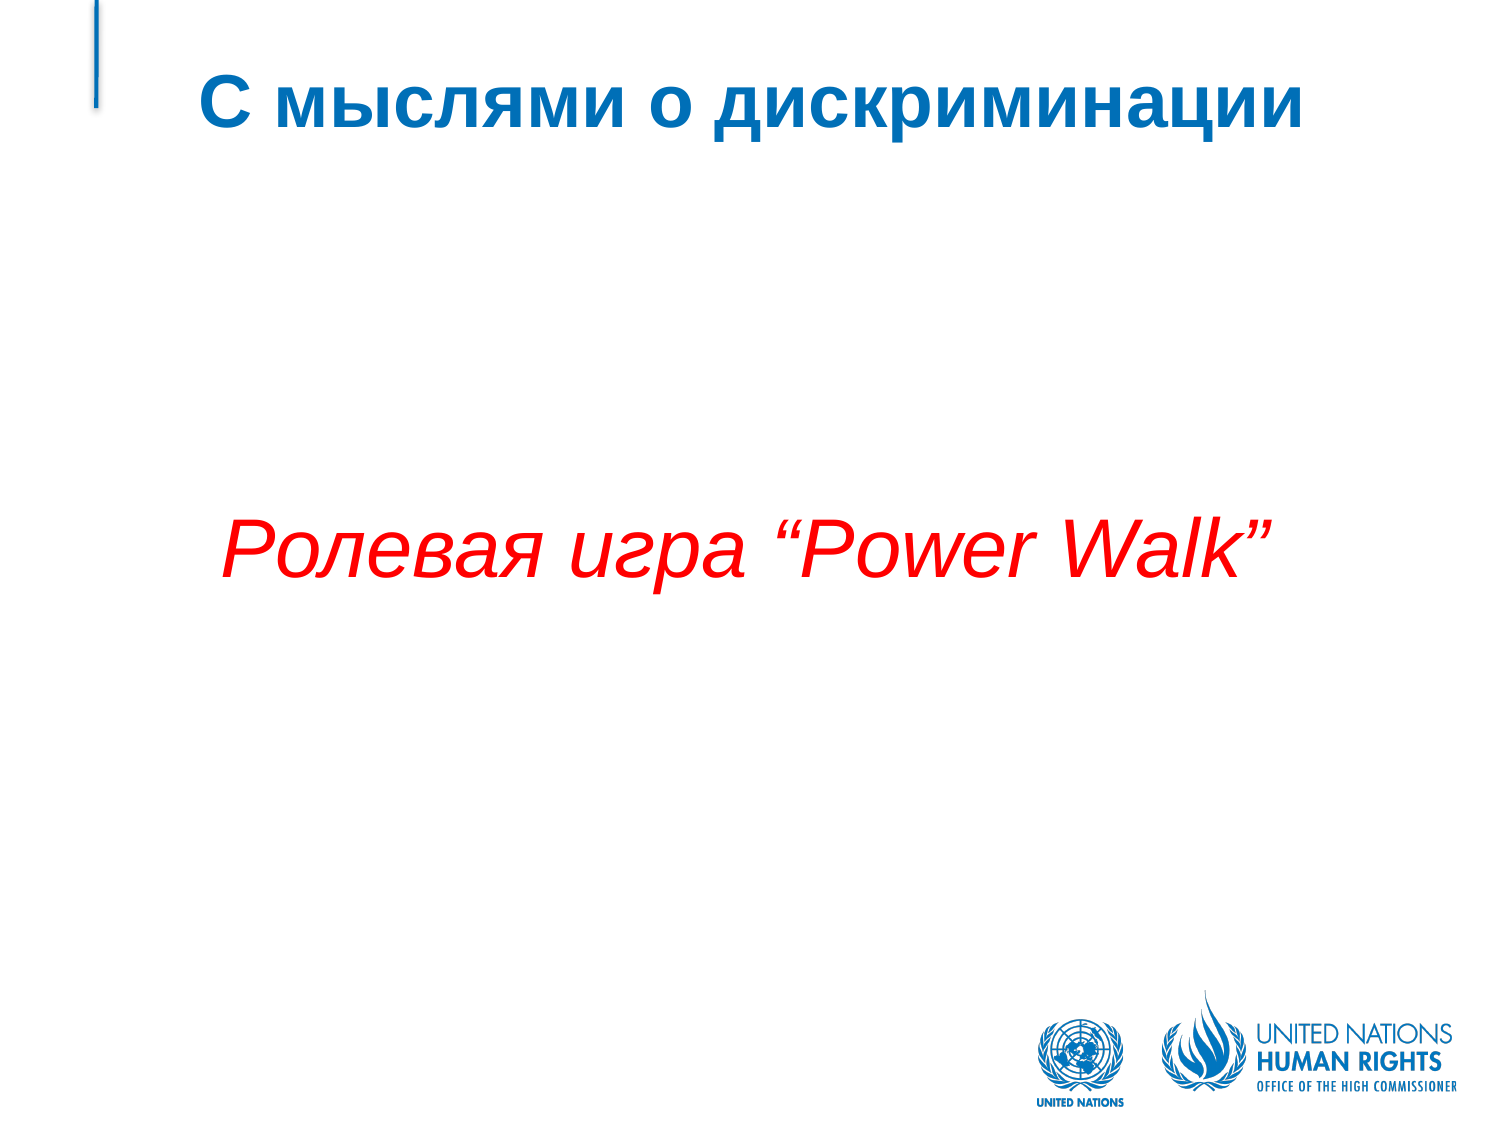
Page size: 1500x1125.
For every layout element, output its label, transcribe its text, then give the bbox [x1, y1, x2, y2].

text_box Ролевая игра “Power Walk” [166, 342, 1325, 893]
picture [1037, 990, 1457, 1107]
title С мыслями о дискриминации [68, 45, 1437, 224]
